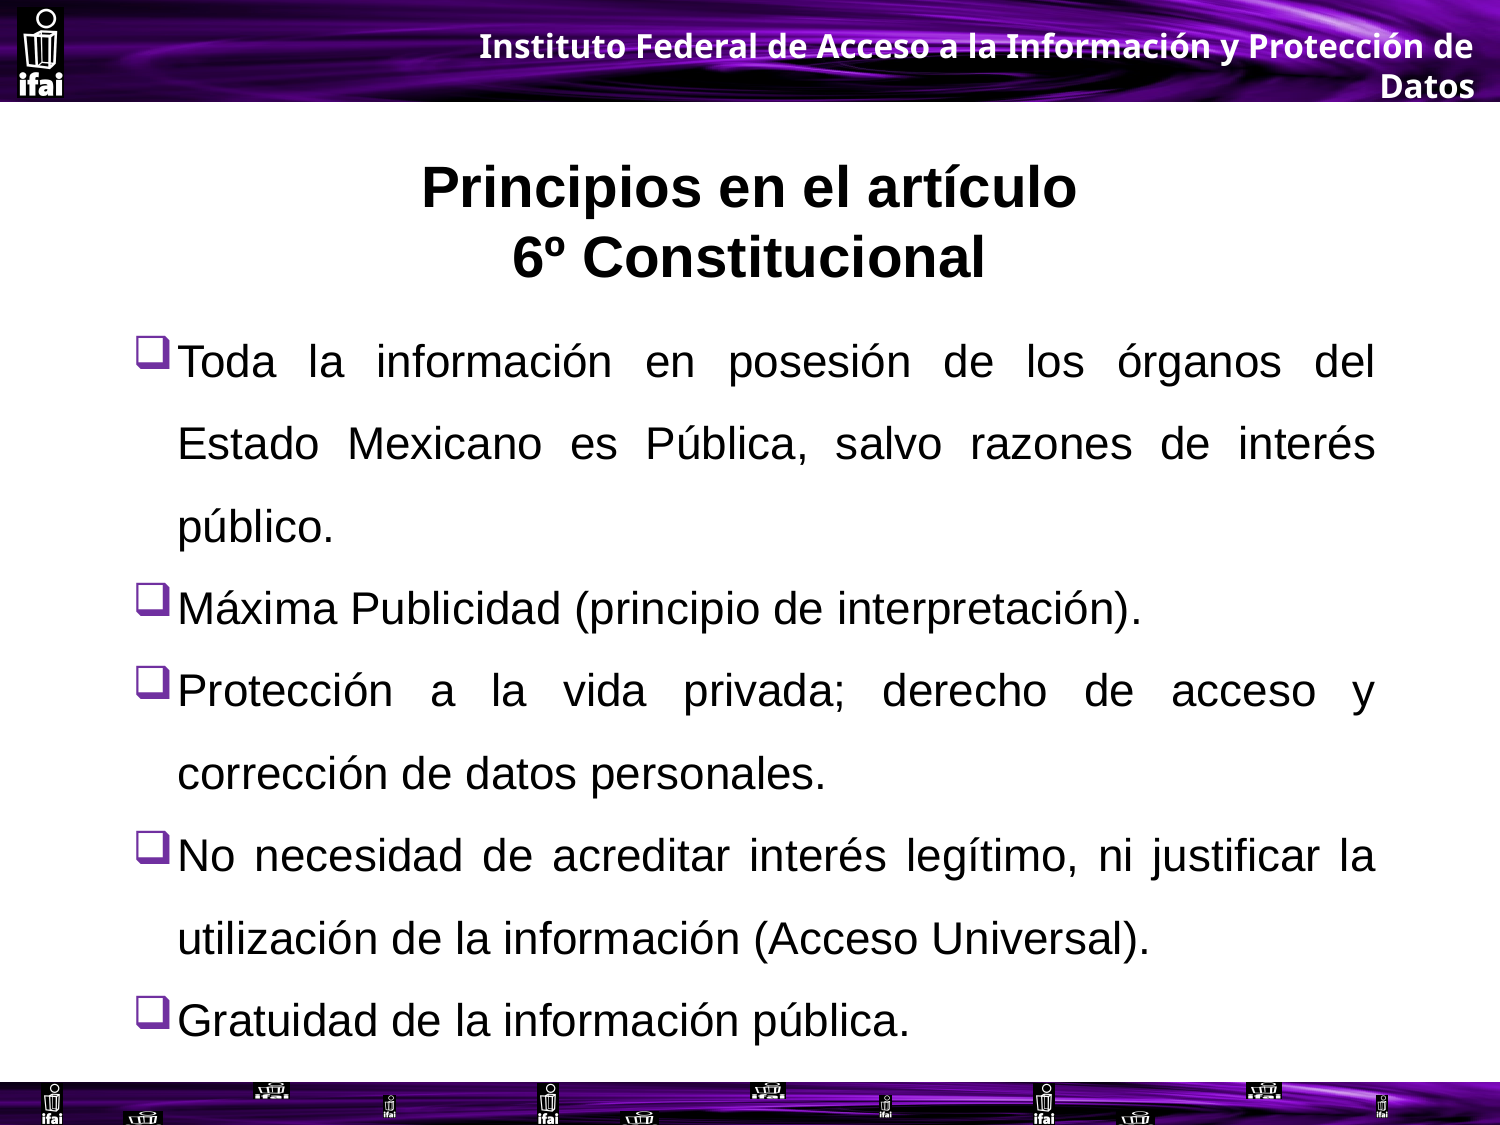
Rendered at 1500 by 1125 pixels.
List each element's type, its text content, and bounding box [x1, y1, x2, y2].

picture [0, 0, 1500, 102]
picture [0, 1082, 1500, 1125]
text_box Principios en el artículo 6º Constitucional [374, 141, 1125, 297]
text_box Toda la información en posesión de los órganos del Estado Mexicano es Pública, salvo razones de interés público. Máxima Publicidad (principio de interpretación). Protección a la vida privada; derecho de acceso y corrección de datos personales. No necesidad de acreditar interés legítimo, ni justificar la utilización de la información (Acceso Universal). Gratuidad de la información pública. [117, 296, 1392, 1054]
